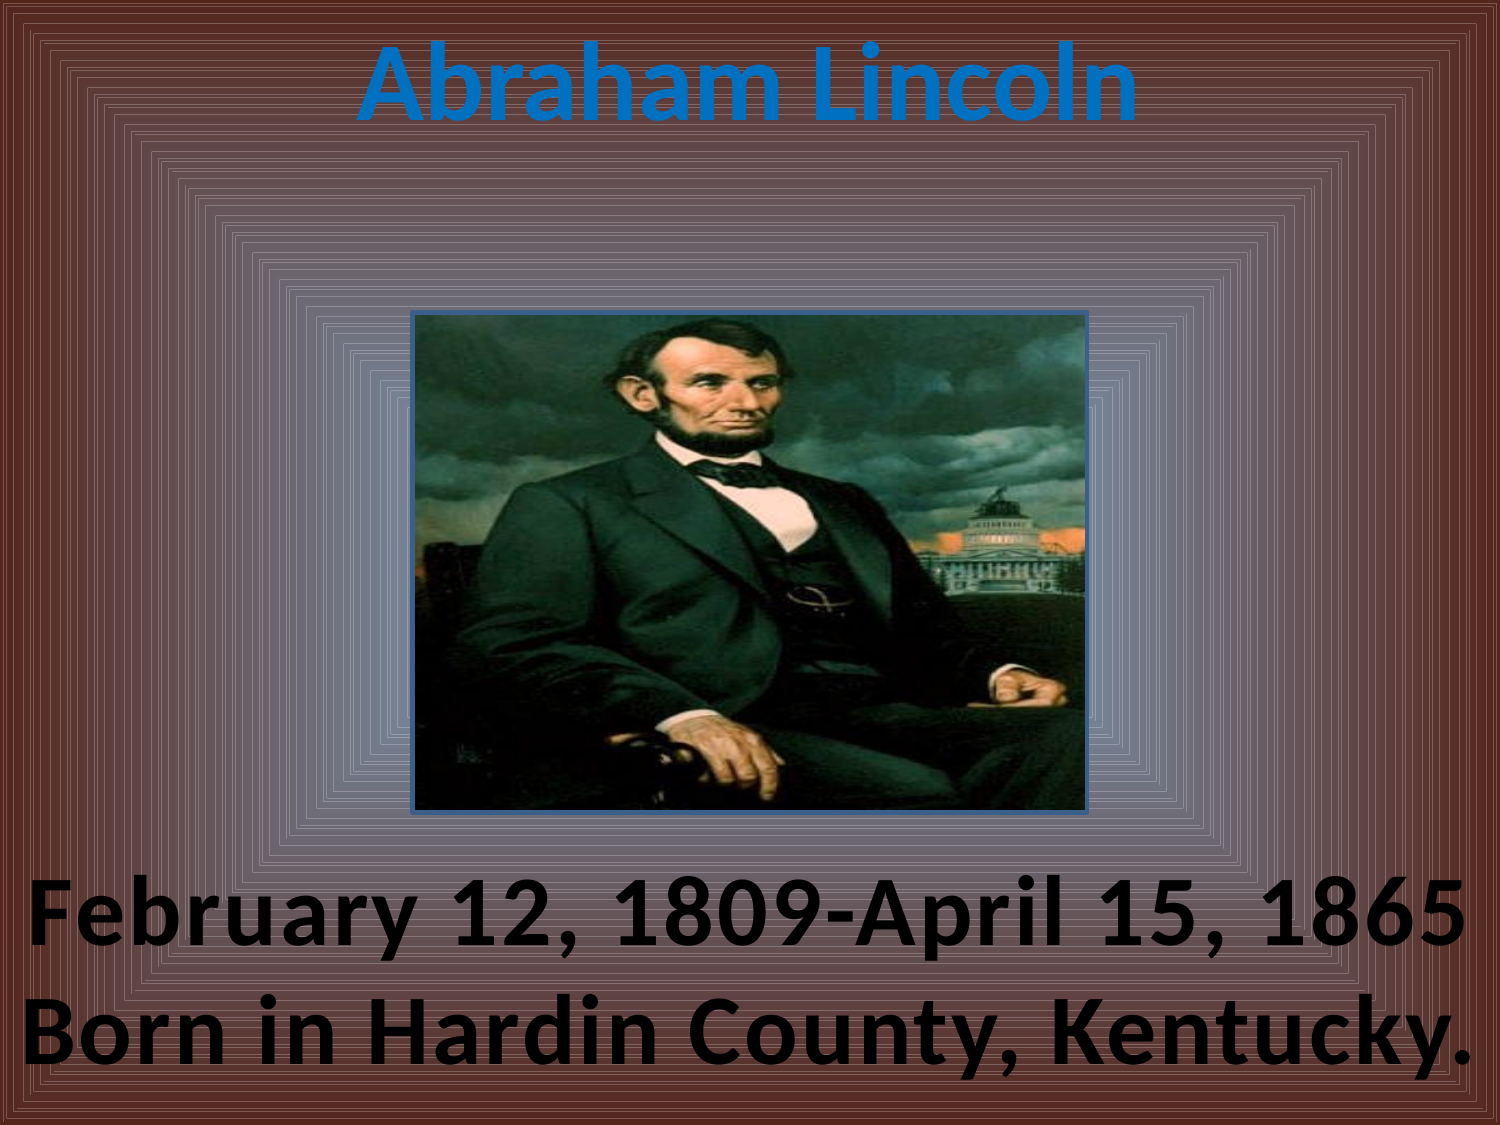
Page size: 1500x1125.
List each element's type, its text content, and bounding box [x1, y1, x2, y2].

text_box February 12, 1809-April 15, 1865 Born in Hardin County, Kentucky. [0, 837, 1500, 1093]
text_box [410, 310, 1089, 815]
text_box Abraham Lincoln [341, 0, 1157, 150]
